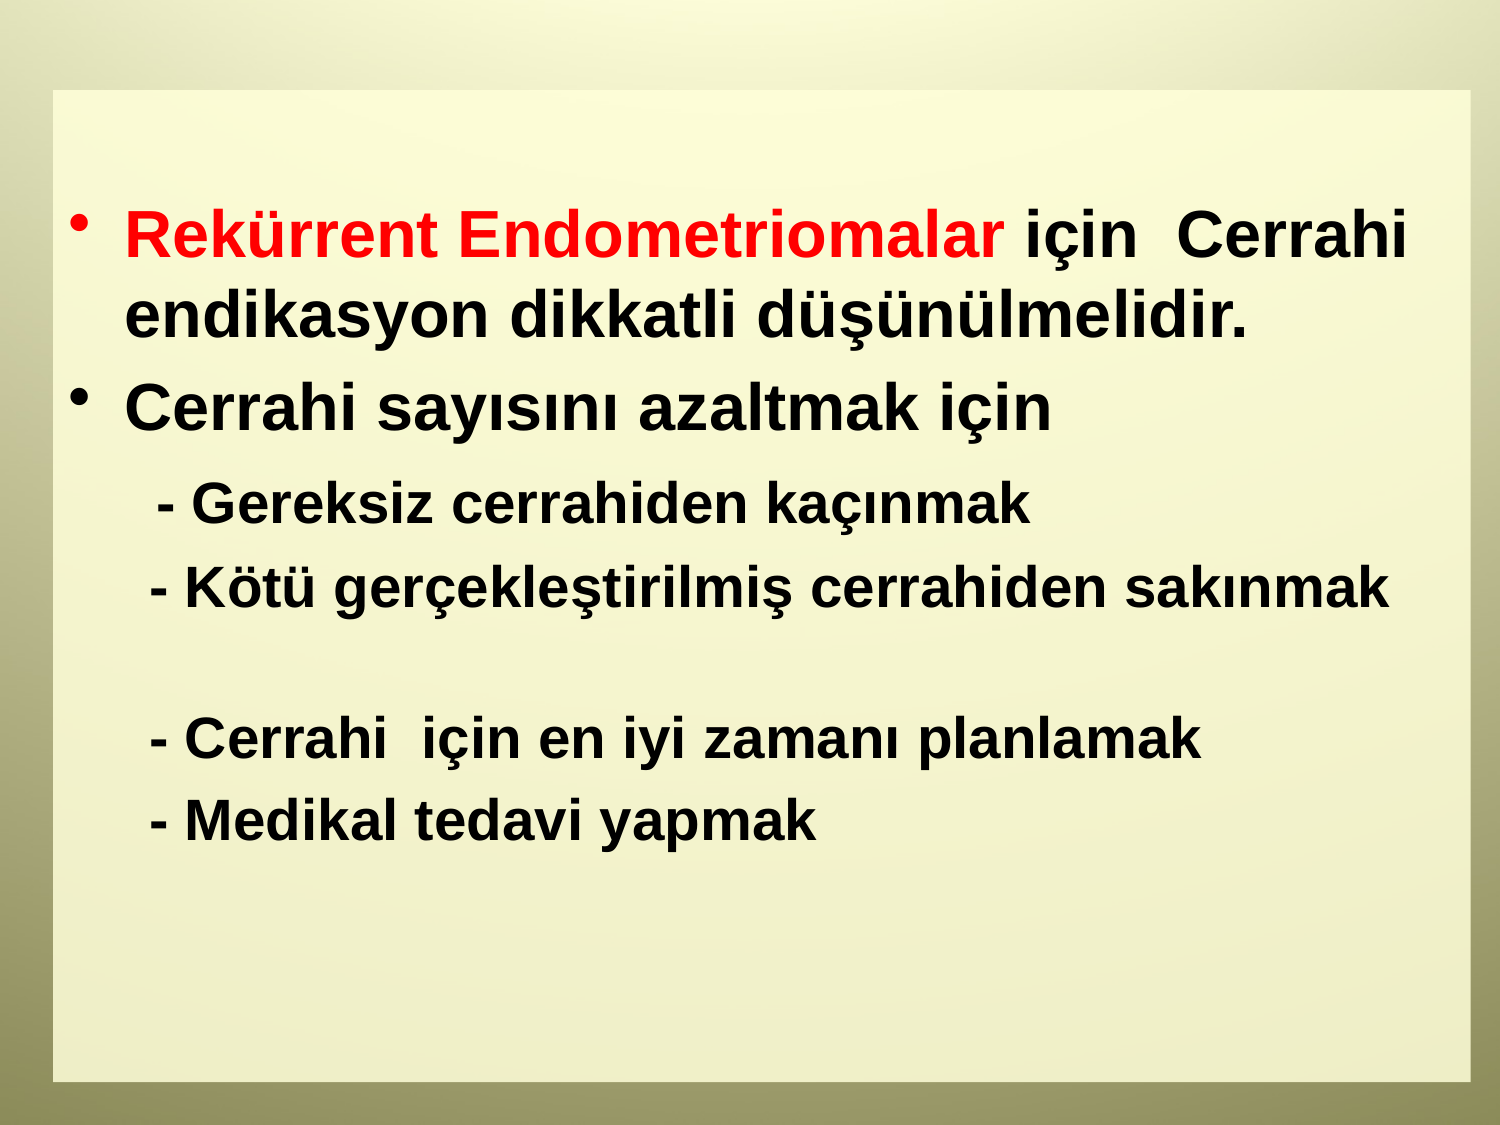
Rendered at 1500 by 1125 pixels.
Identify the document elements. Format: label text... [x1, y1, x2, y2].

picture [0, 0, 1500, 1125]
list Rekürrent Endometriomalar için Cerrahi endikasyon dikkatli düşünülmelidir. Cerrahi sayısını azaltmak için - Gereksiz cerrahiden kaçınmak - Kötü gerçekleştirilmiş cerrahiden sakınmak - Cerrahi için en iyi zamanı planlamak - Medikal tedavi yapmak [53, 90, 1471, 1083]
